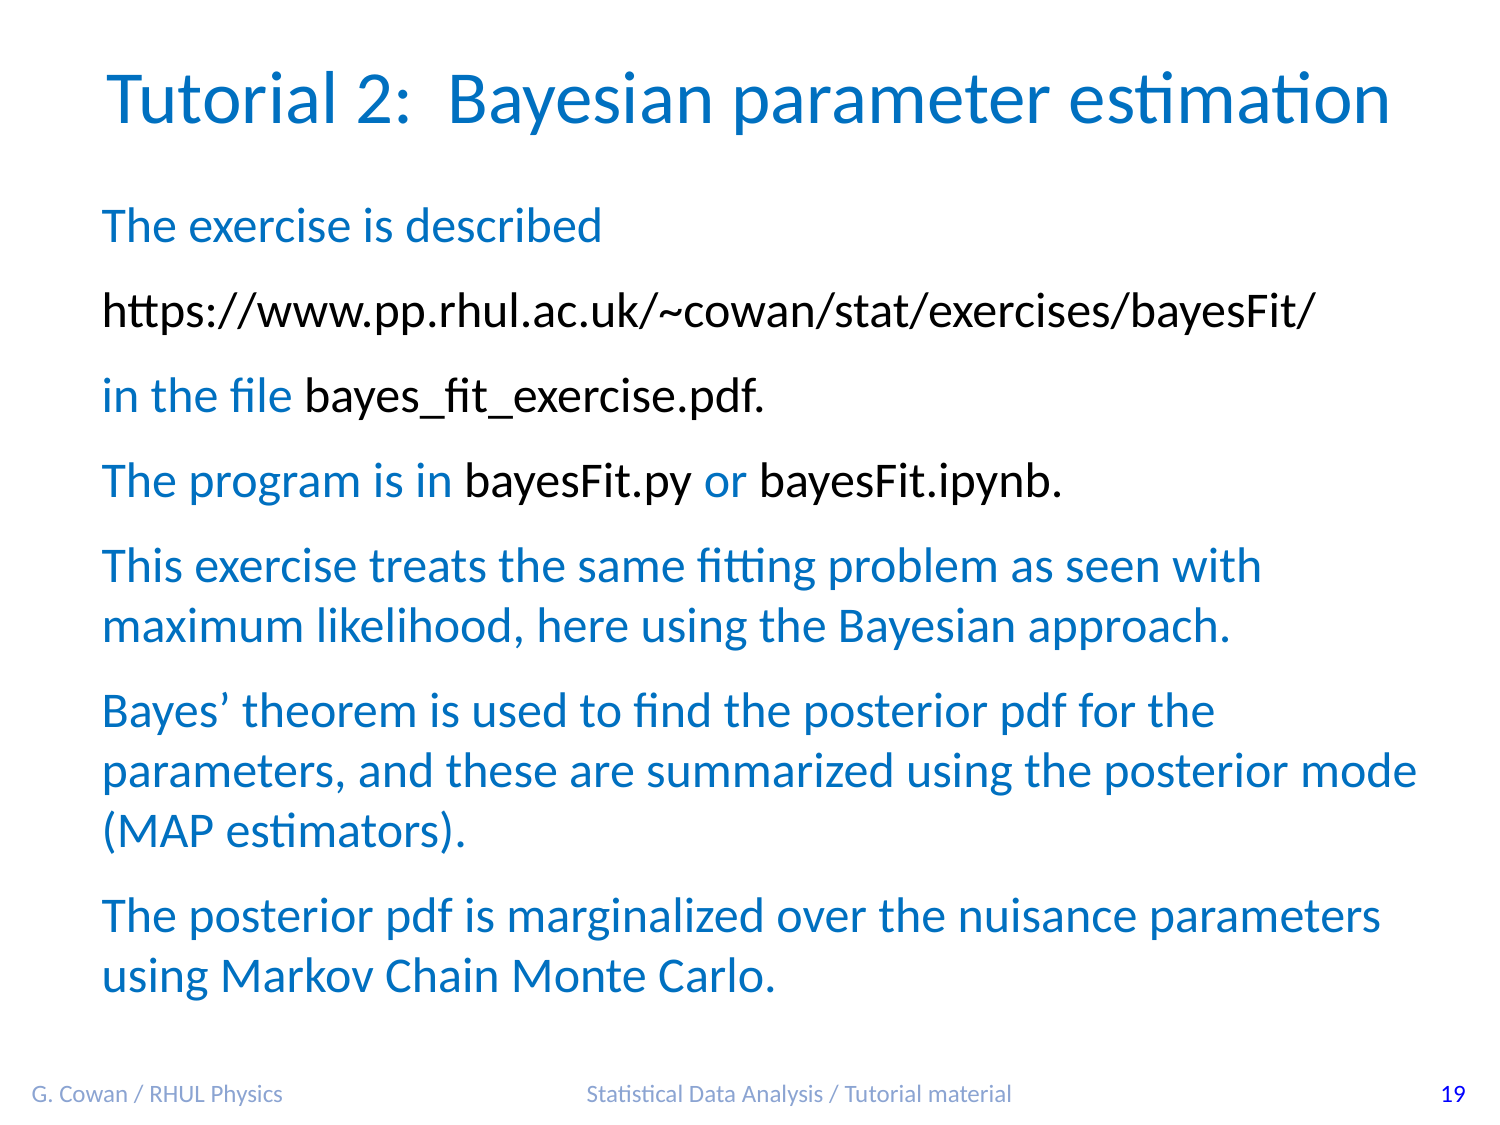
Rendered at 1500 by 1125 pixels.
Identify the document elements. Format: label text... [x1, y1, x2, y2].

text_box The exercise is described https://www.pp.rhul.ac.uk/~cowan/stat/exercises/bayesFit/ in the file bayes_fit_exercise.pdf. The program is in bayesFit.py or bayesFit.ipynb. This exercise treats the same fitting problem as seen with maximum likelihood, here using the Bayesian approach. Bayes’ theorem is used to find the posterior pdf for the parameters, and these are summarized using the posterior mode (MAP estimators). The posterior pdf is marginalized over the nuisance parameters using Markov Chain Monte Carlo. [86, 185, 1471, 1011]
footer Statistical Data Analysis / Tutorial material [338, 1062, 1262, 1123]
text_box Tutorial 2: Bayesian parameter estimation [91, 41, 1409, 147]
slide_number 19 [1262, 1062, 1481, 1123]
slide_number G. Cowan / RHUL Physics [16, 1062, 338, 1123]
